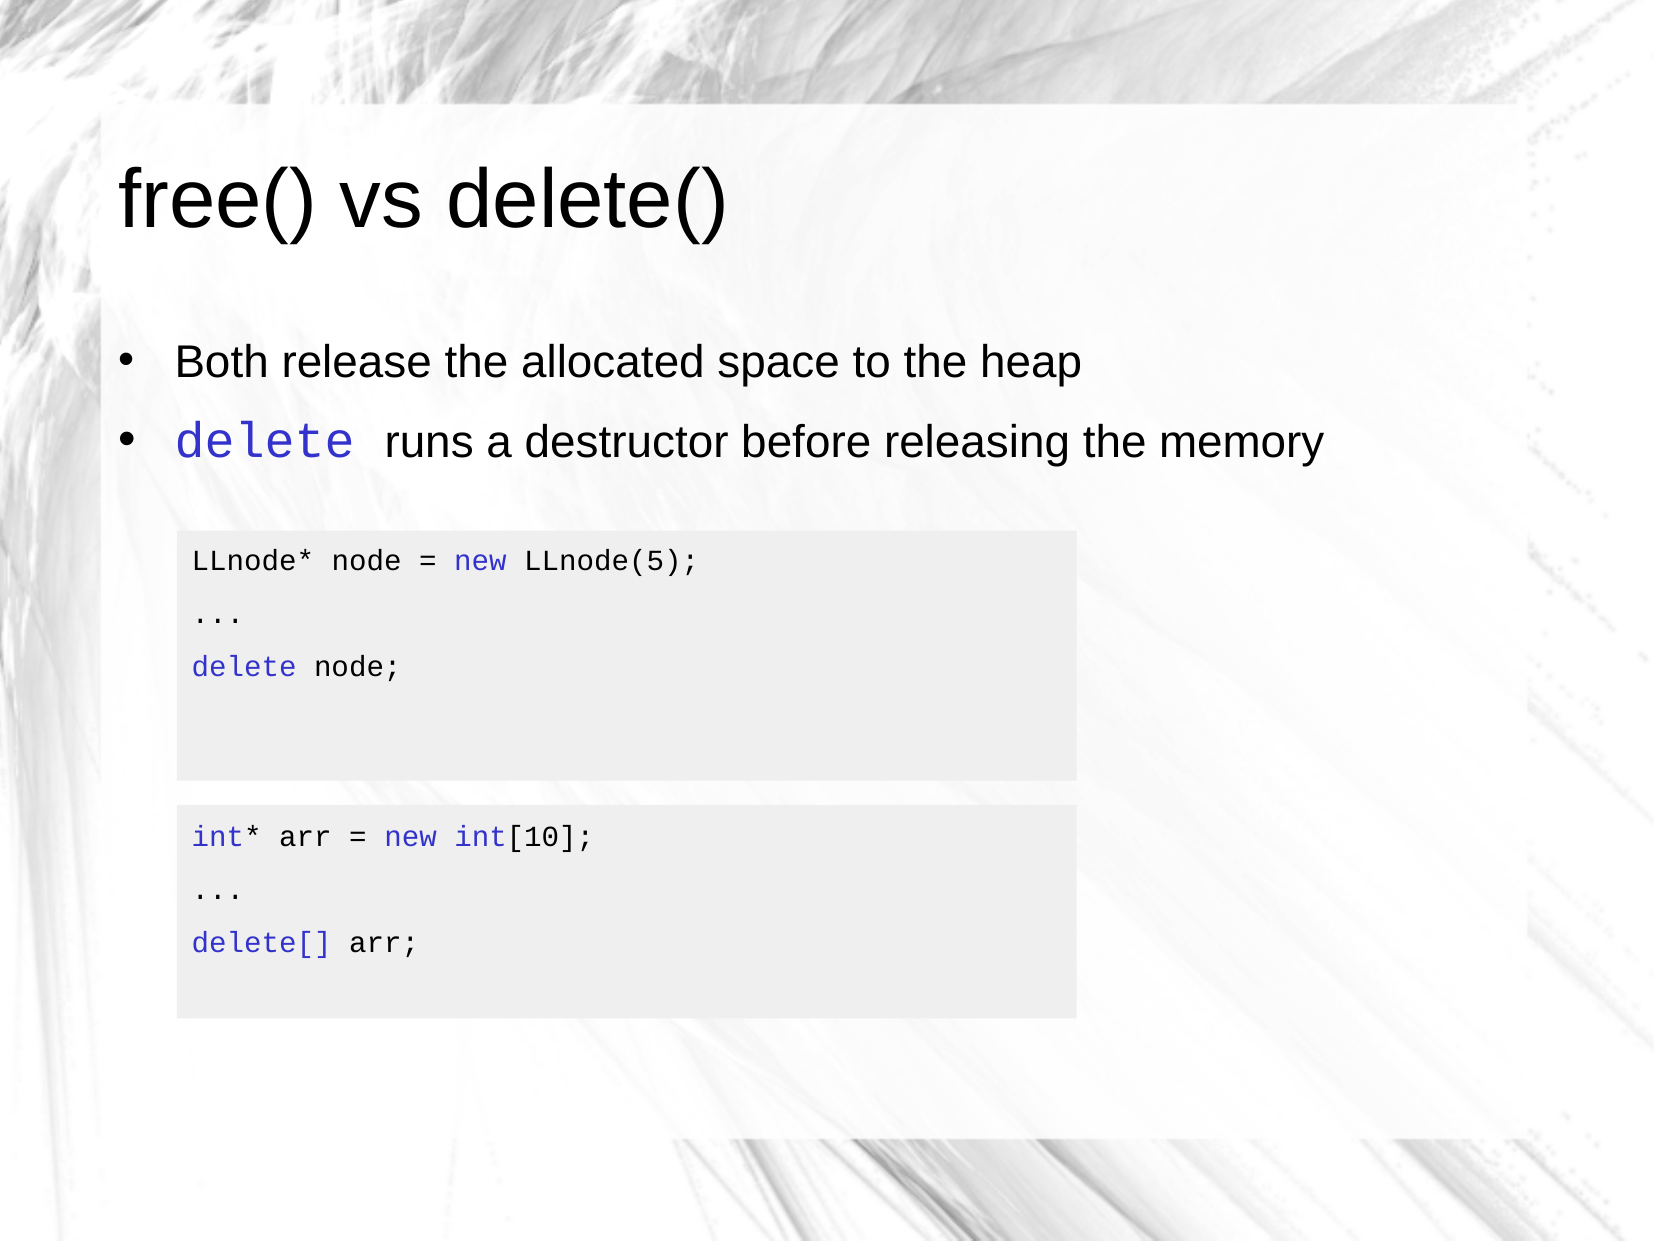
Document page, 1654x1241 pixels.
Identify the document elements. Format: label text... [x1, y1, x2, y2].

title free() vs delete() [118, 93, 1506, 299]
text_box int* arr = new int[10]; ... delete[] arr; [176, 804, 1077, 1019]
picture [0, 0, 1654, 1241]
list Both release the allocated space to the heap delete runs a destructor before releasing the memory [118, 319, 1571, 1109]
text_box LLnode* node = new LLnode(5); ... delete node; [176, 530, 1077, 781]
